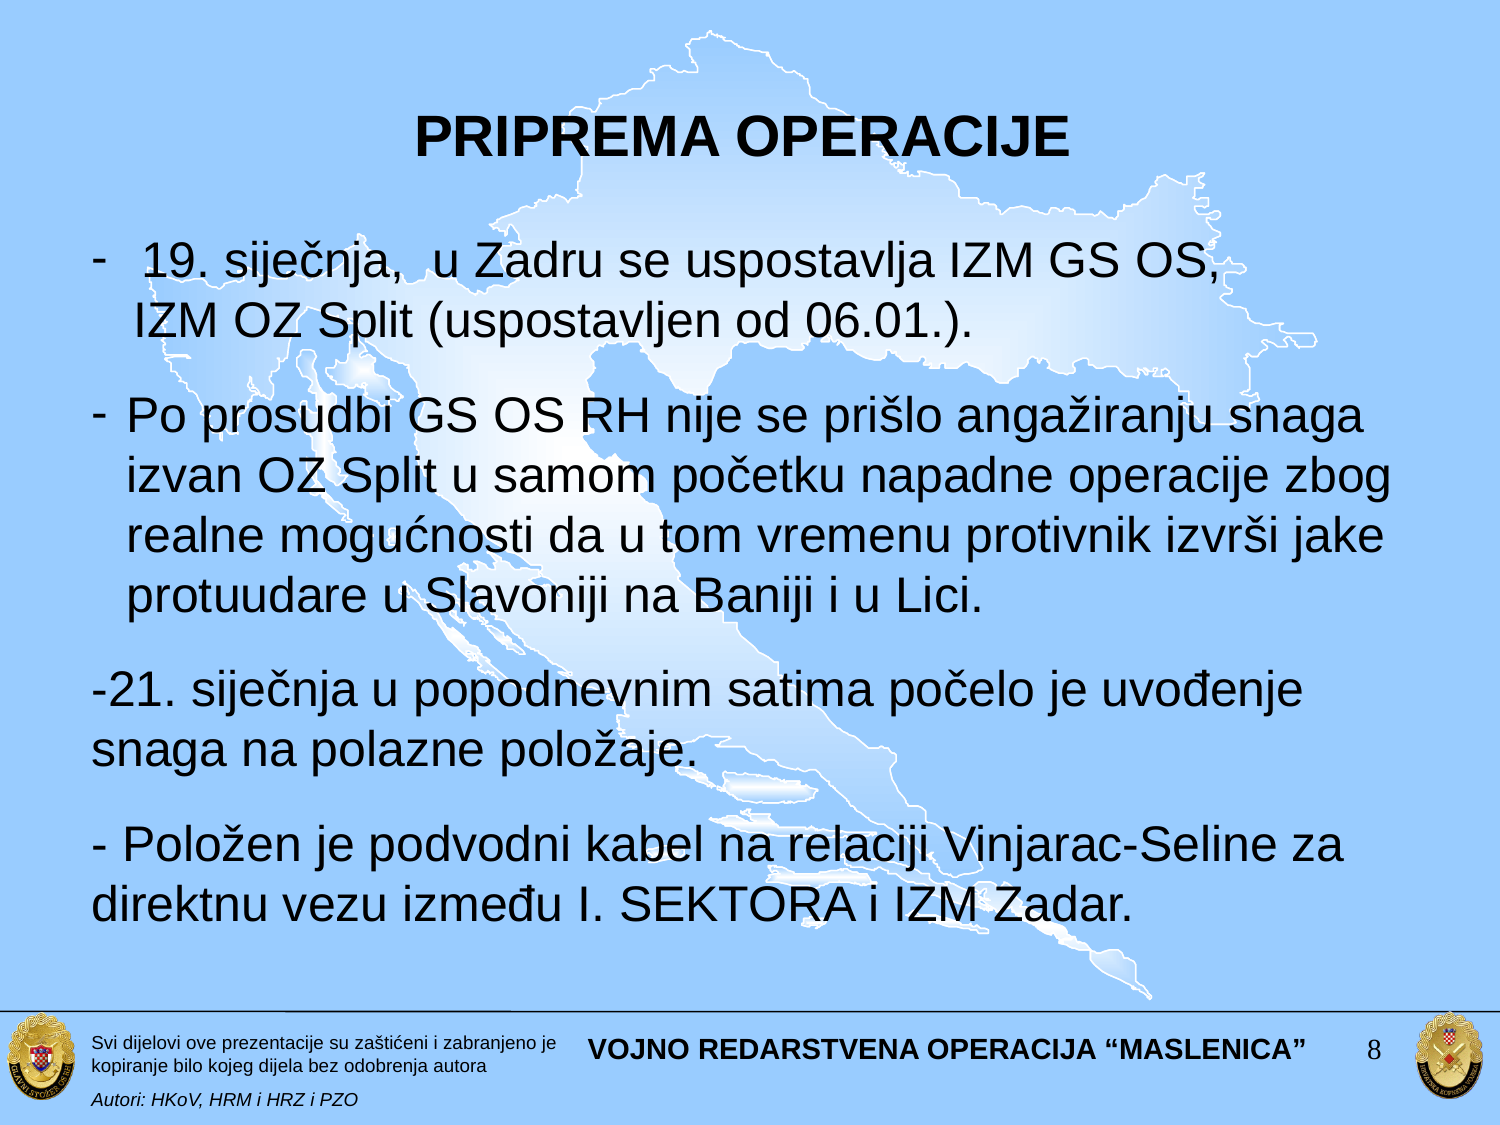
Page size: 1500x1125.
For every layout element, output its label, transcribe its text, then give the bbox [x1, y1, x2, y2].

text_box [0, 0, 1500, 1125]
text_box PRIPREMA OPERACIJE [289, 90, 1197, 176]
text_box 19. siječnja, u Zadru se uspostavlja IZM GS OS, IZM OZ Split (uspostavljen od 06.01.). Po prosudbi GS OS RH nije se prišlo angažiranju snaga izvan OZ Split u samom početku napadne operacije zbog realne mogućnosti da u tom vremenu protivnik izvrši jake protuudare u Slavoniji na Baniji i u Lici. -21. siječnja u popodnevnim satima počelo je uvođenje snaga na polazne položaje. - Položen je podvodni kabel na relaciji Vinjarac-Seline za direktnu vezu između I. SEKTORA i IZM Zadar. [76, 219, 1412, 940]
